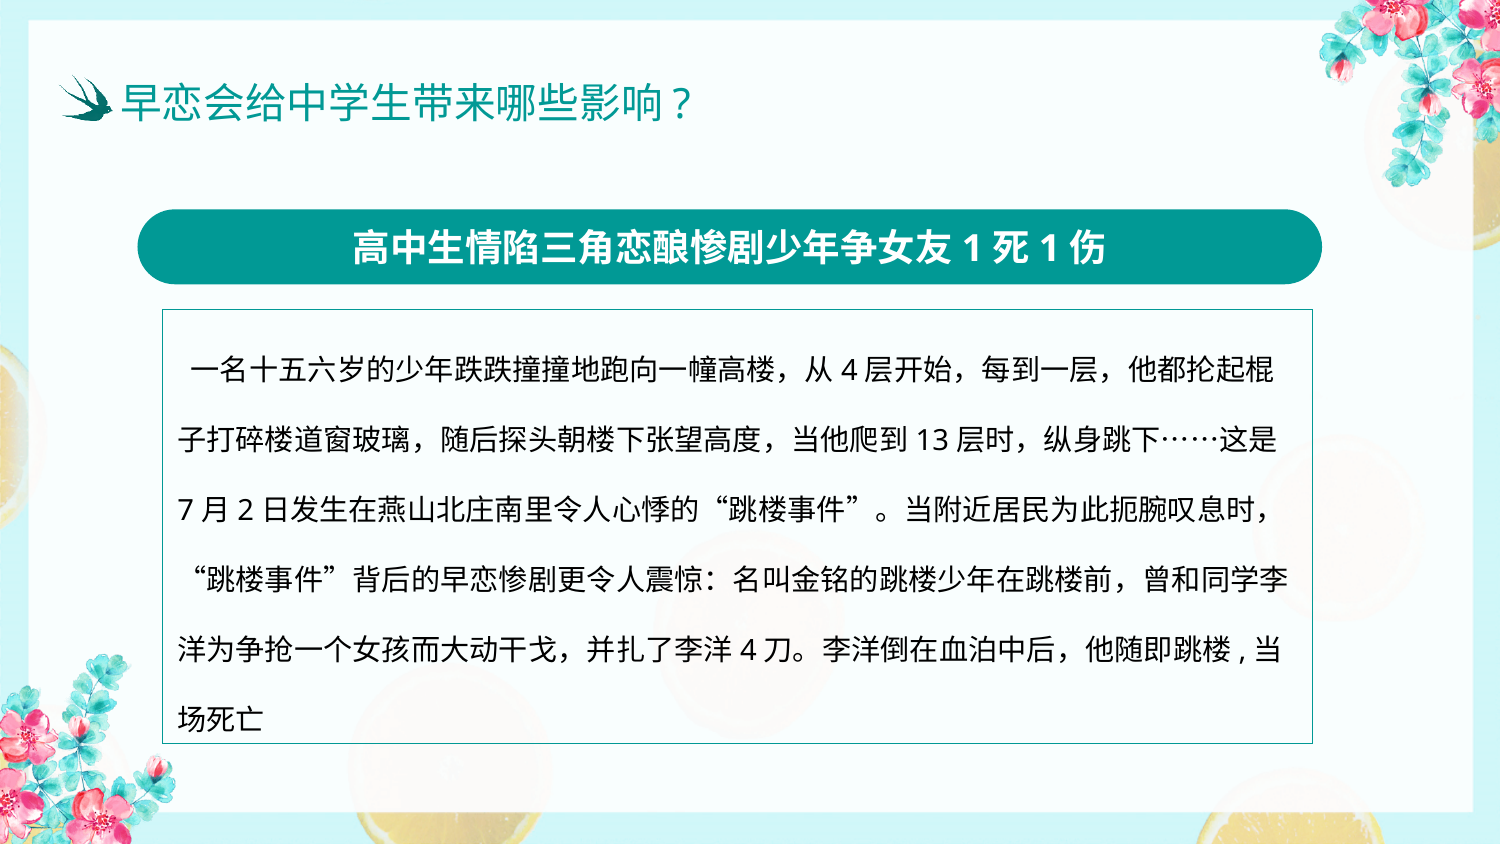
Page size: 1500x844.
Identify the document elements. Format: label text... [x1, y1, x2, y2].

text_box 高中生情陷三角恋酿惨剧少年争女友1死1伤 [136, 208, 1324, 286]
text_box 一名十五六岁的少年跌跌撞撞地跑向一幢高楼，从4层开始，每到一层，他都抡起棍子打碎楼道窗玻璃，随后探头朝楼下张望高度，当他爬到13层时，纵身跳下……这是7月2日发生在燕山北庄南里令人心悸的“跳楼事件”。当附近居民为此扼腕叹息时，“跳楼事件”背后的早恋惨剧更令人震惊：名叫金铭的跳楼少年在跳楼前，曾和同学李洋为争抢一个女孩而大动干戈，并扎了李洋4刀。李洋倒在血泊中后，他随即跳楼,当场死亡 [162, 309, 1313, 744]
picture [0, 0, 1500, 844]
